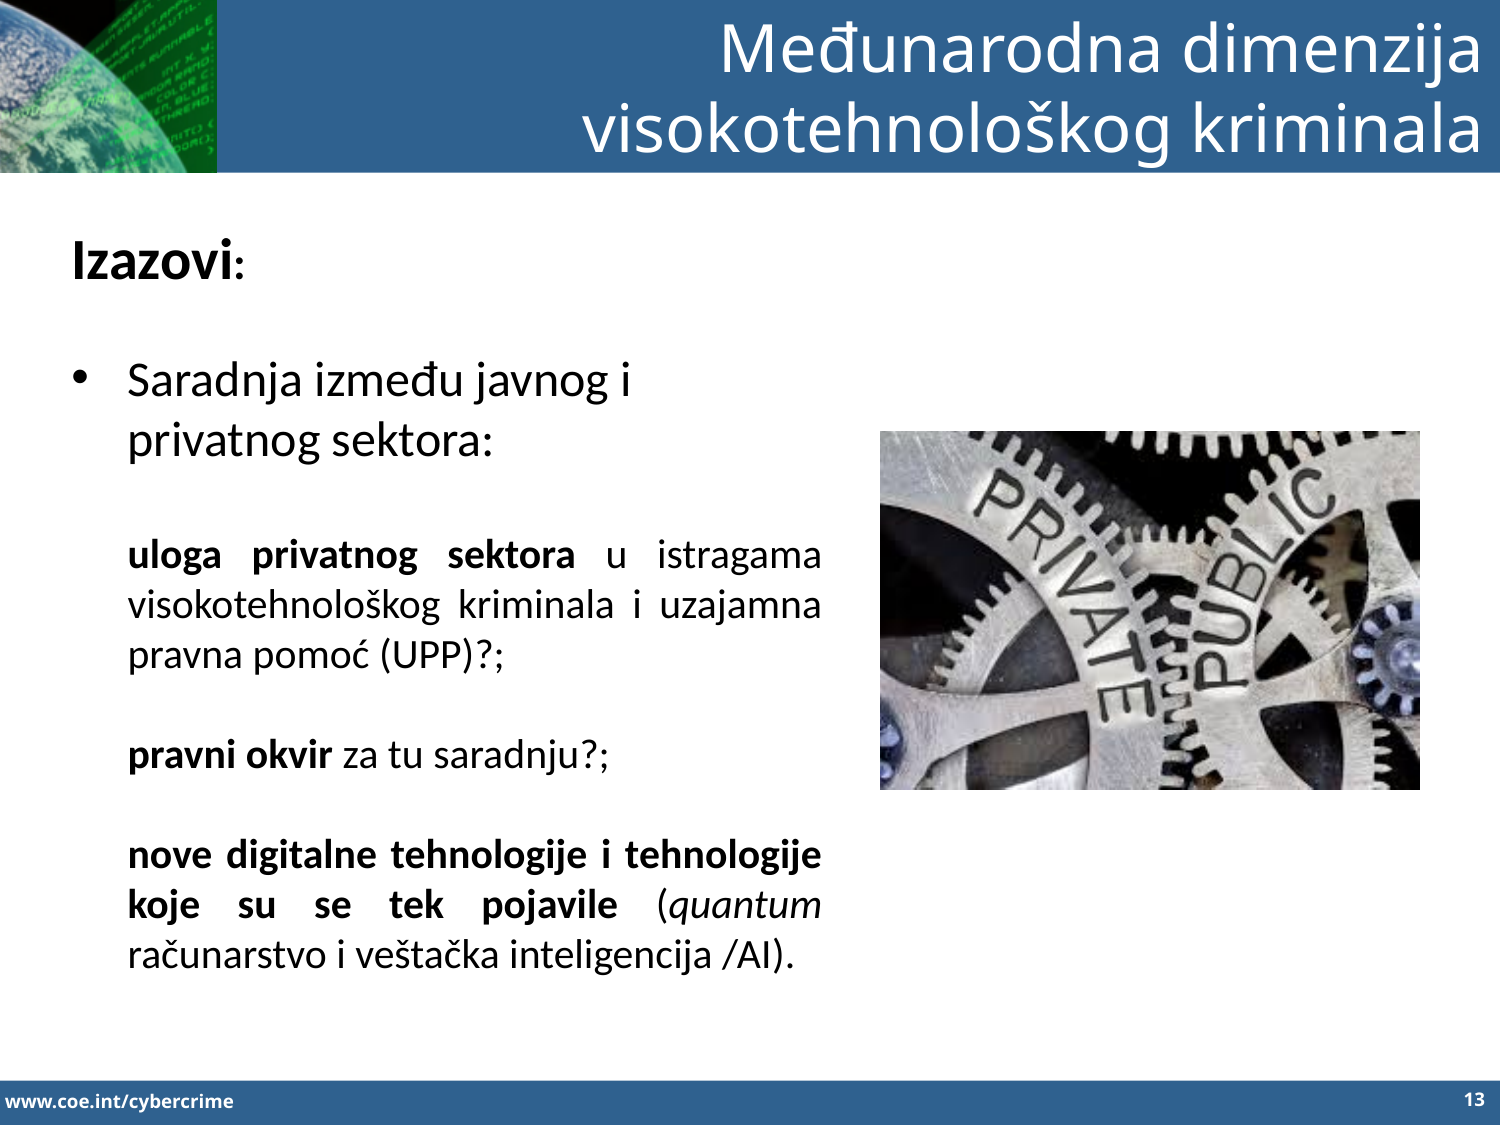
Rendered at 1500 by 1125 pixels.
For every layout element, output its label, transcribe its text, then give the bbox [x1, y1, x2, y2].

text_box Međunarodna dimenzija visokotehnološkog kriminala [329, 9, 1500, 162]
slide_number 13 [1149, 1079, 1500, 1125]
picture [0, 1, 217, 173]
picture [880, 431, 1420, 790]
text_box Izazovi: Saradnja između javnog i privatnog sektora: uloga privatnog sektora u istragama visokotehnološkog kriminala i uzajamna pravna pomoć (UPP)?; pravni okvir za tu saradnju?; nove digitalne tehnologije i tehnologije koje su se tek pojavile (quantum računarstvo i veštačka inteligencija /AI). [56, 214, 838, 984]
